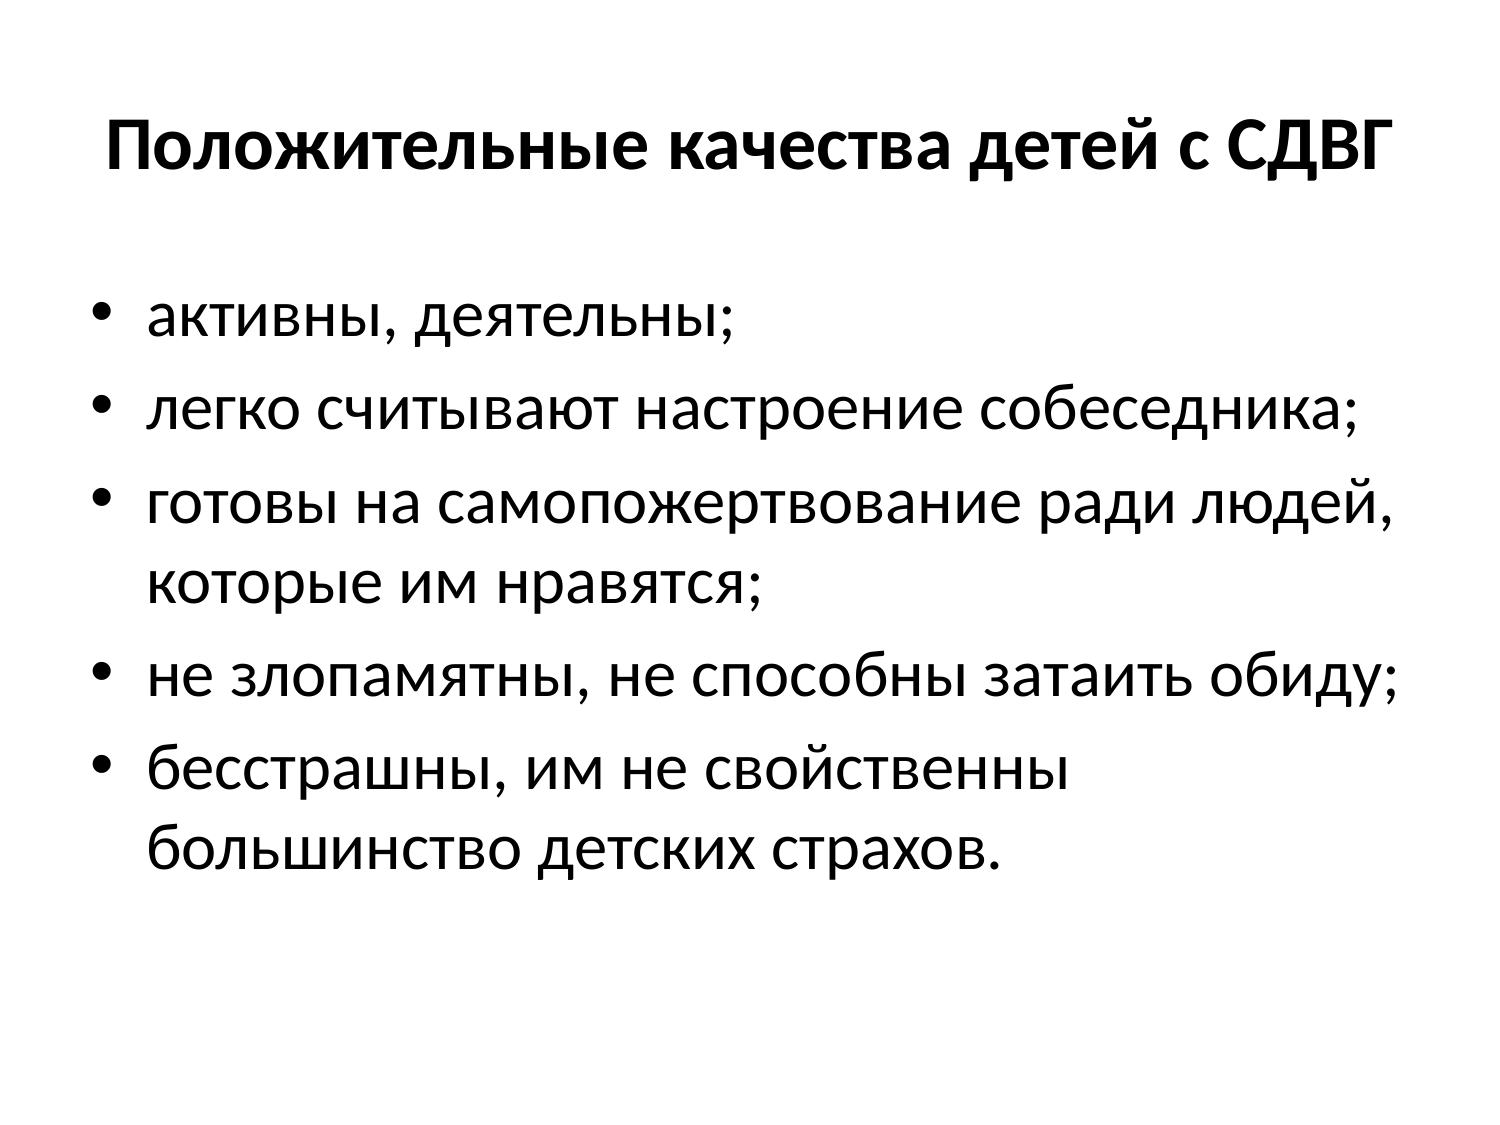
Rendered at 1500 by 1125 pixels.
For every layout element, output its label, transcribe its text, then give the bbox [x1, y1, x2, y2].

title Положительные качества детей с СДВГ [75, 45, 1425, 233]
list активны, деятельны; легко считывают настроение собеседника; готовы на самопожертвование ради людей, которые им нравятся; не злопамятны, не способны затаить обиду; бесстрашны, им не свойственны большинство детских страхов. [75, 262, 1425, 1005]
